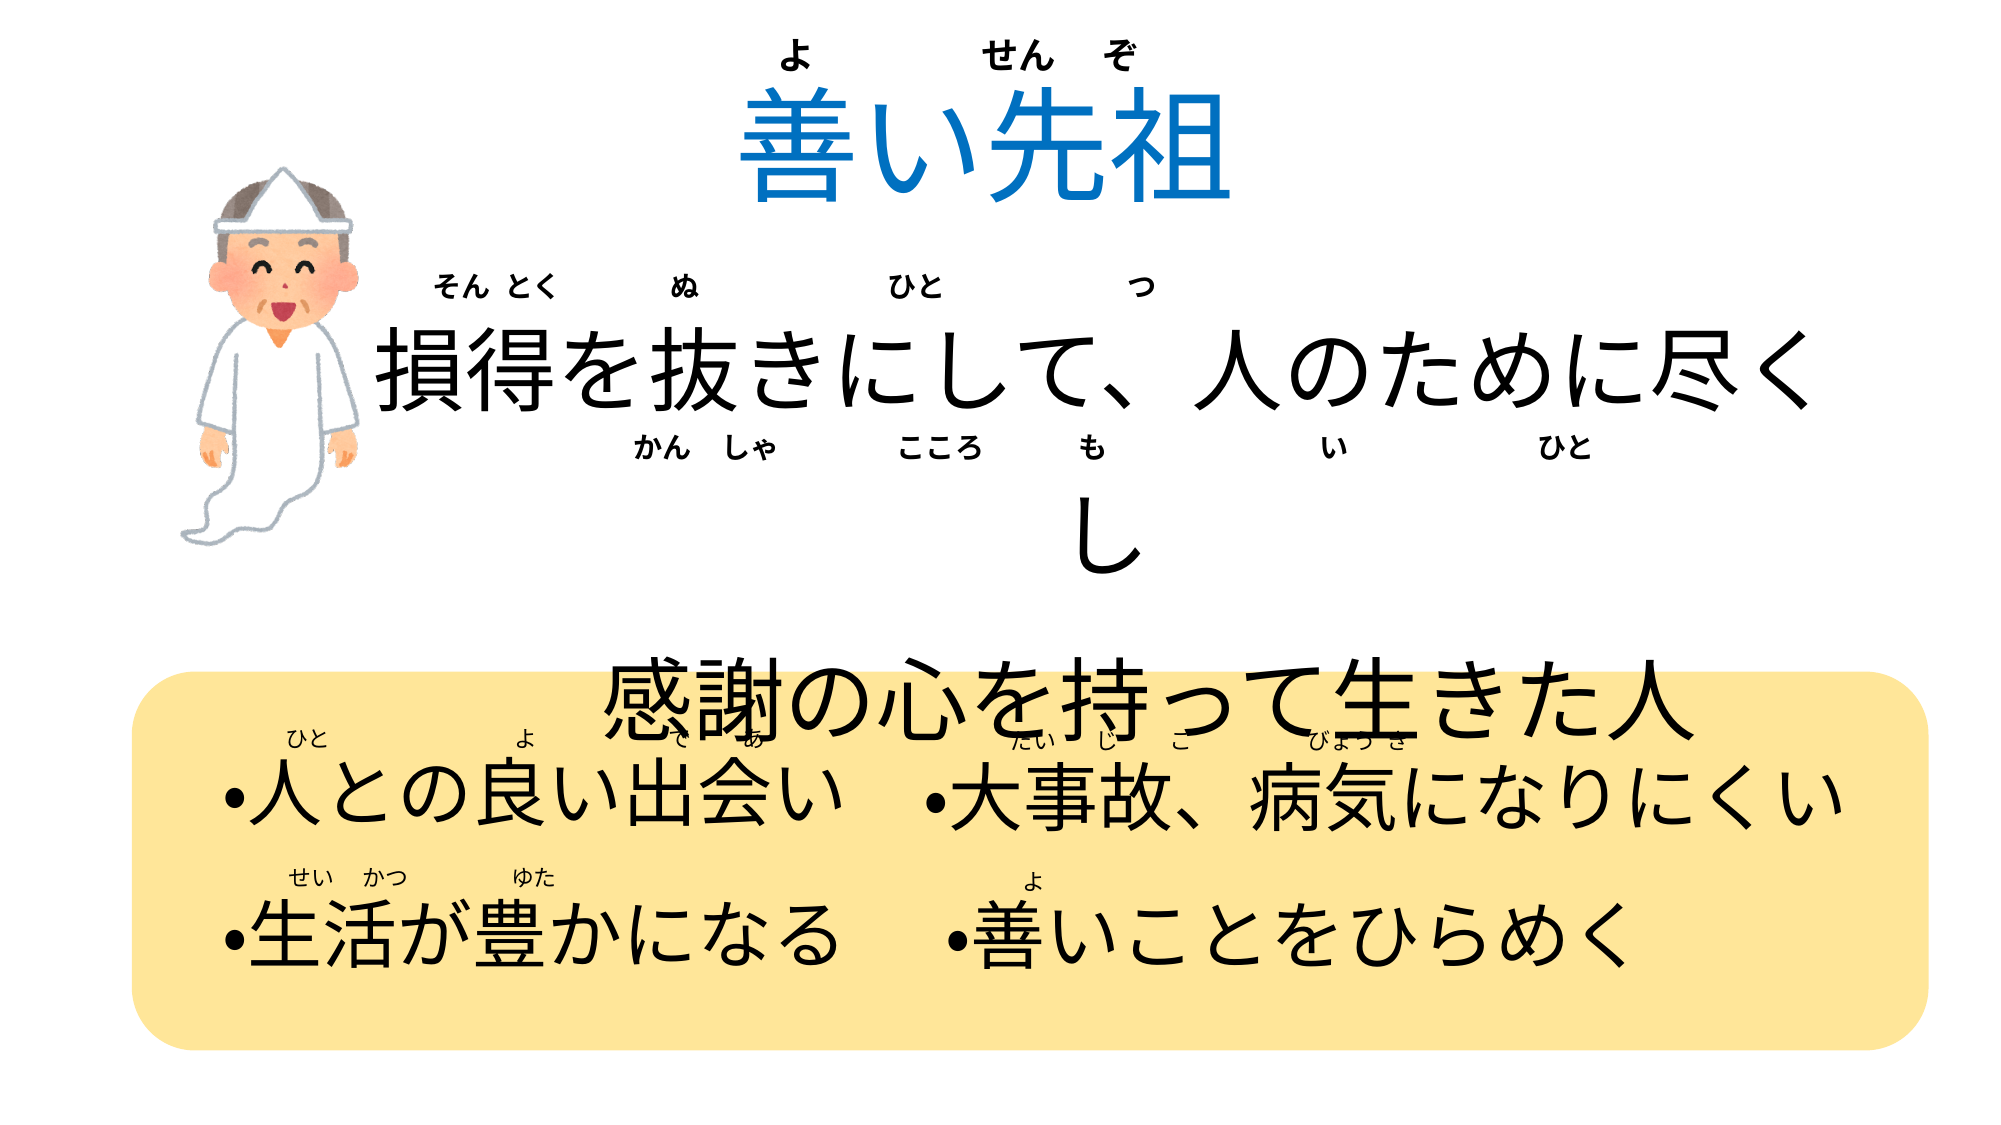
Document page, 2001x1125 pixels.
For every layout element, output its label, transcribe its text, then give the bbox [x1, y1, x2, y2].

text_box そん とく ぬ ひと つ [417, 260, 1709, 311]
picture [167, 156, 385, 563]
text_box だい じ こ びょう き [996, 718, 1574, 761]
text_box 善い先祖 [719, 60, 1281, 226]
text_box よ せん ぞ [724, 25, 1264, 85]
text_box ・大事故、病気になりにくい [908, 742, 1985, 848]
text_box かん しゃ こころ も い ひと [618, 422, 1910, 472]
text_box [130, 670, 1930, 1052]
text_box ・生活が豊かになる [133, 879, 936, 985]
text_box ひと よ で あ [271, 716, 849, 760]
text_box ・人との良い出会い [144, 738, 925, 844]
text_box ・善いことをひらめく [894, 881, 1697, 987]
text_box 損得を抜きにして、人のために尽くし 感謝の心を持って生きた人 [330, 250, 1878, 742]
text_box よ [1007, 860, 1138, 903]
text_box せい かつ ゆた [273, 856, 852, 899]
